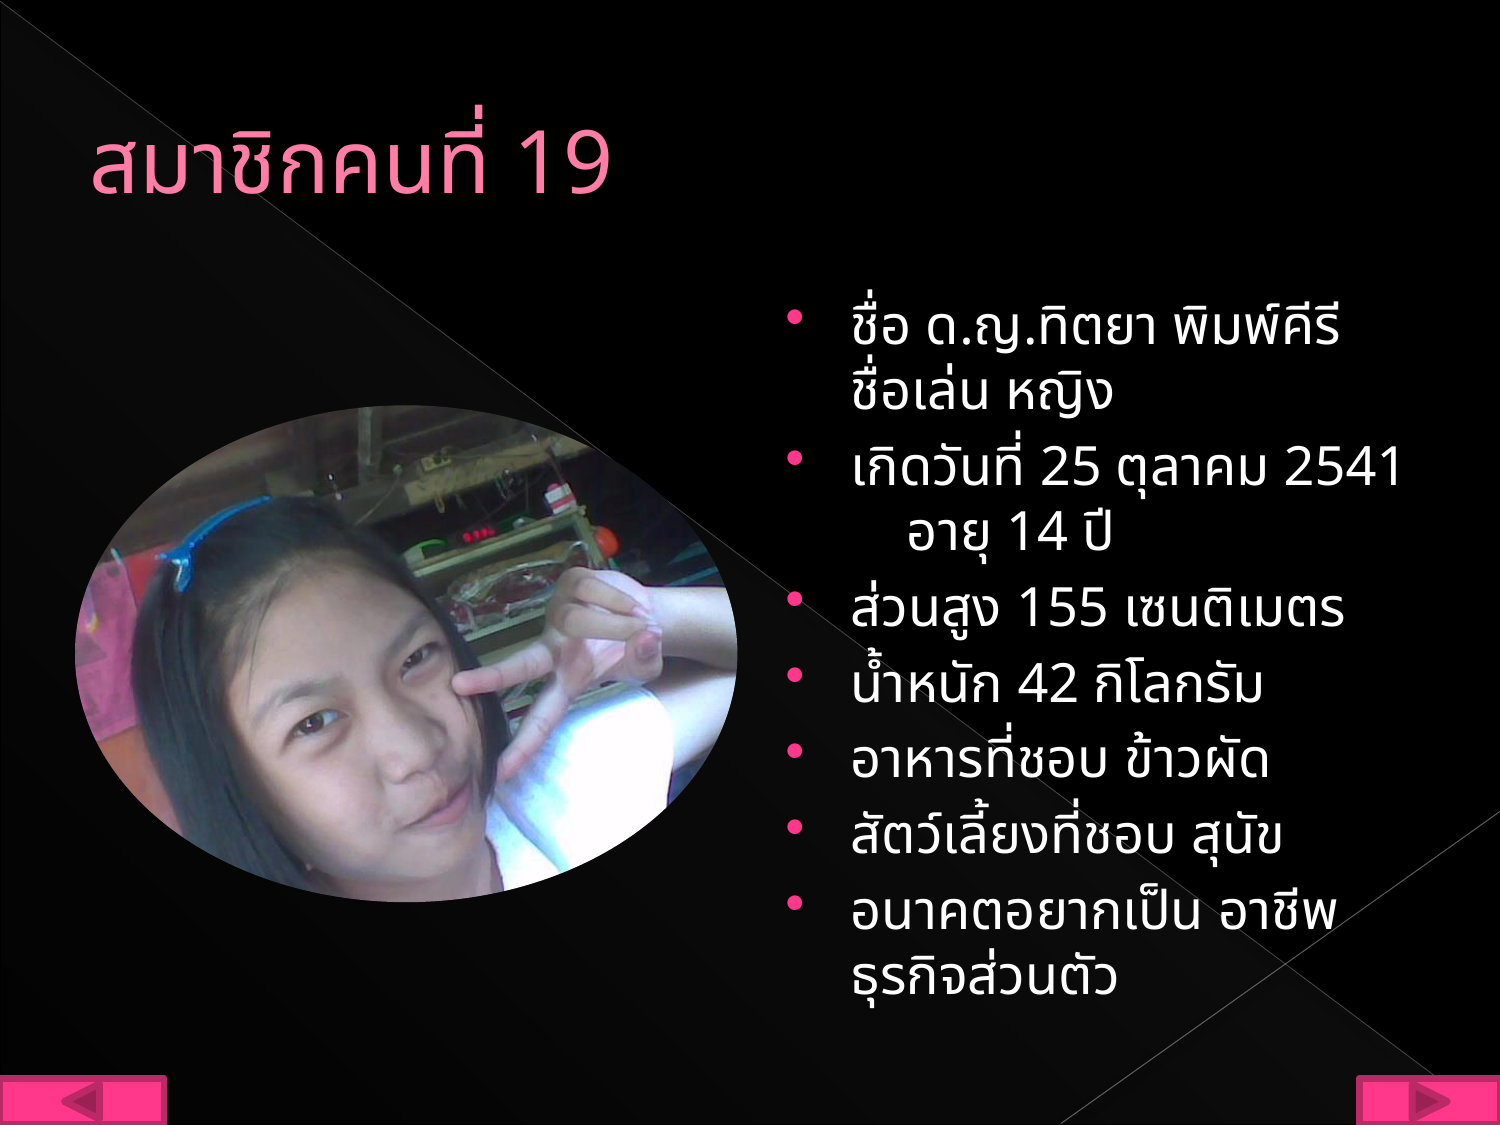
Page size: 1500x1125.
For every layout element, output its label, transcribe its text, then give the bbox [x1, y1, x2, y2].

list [74, 405, 738, 903]
text_box [1356, 1075, 1500, 1125]
text_box [0, 1075, 167, 1125]
title สมาชิกคนที่ 19 [75, 43, 1425, 274]
list ชื่อ ด.ญ.ทิตยา พิมพ์คีรี ชื่อเล่น หญิง เกิดวันที่ 25 ตุลาคม 2541 อายุ 14 ปี ส่วนสูง 155 เซนติเมตร น้ำหนัก 42 กิโลกรัม อาหารที่ชอบ ข้าวผัด สัตว์เลี้ยงที่ชอบ สุนัข อนาคตอยากเป็น อาชีพธุรกิจส่วนตัว [762, 282, 1425, 1025]
